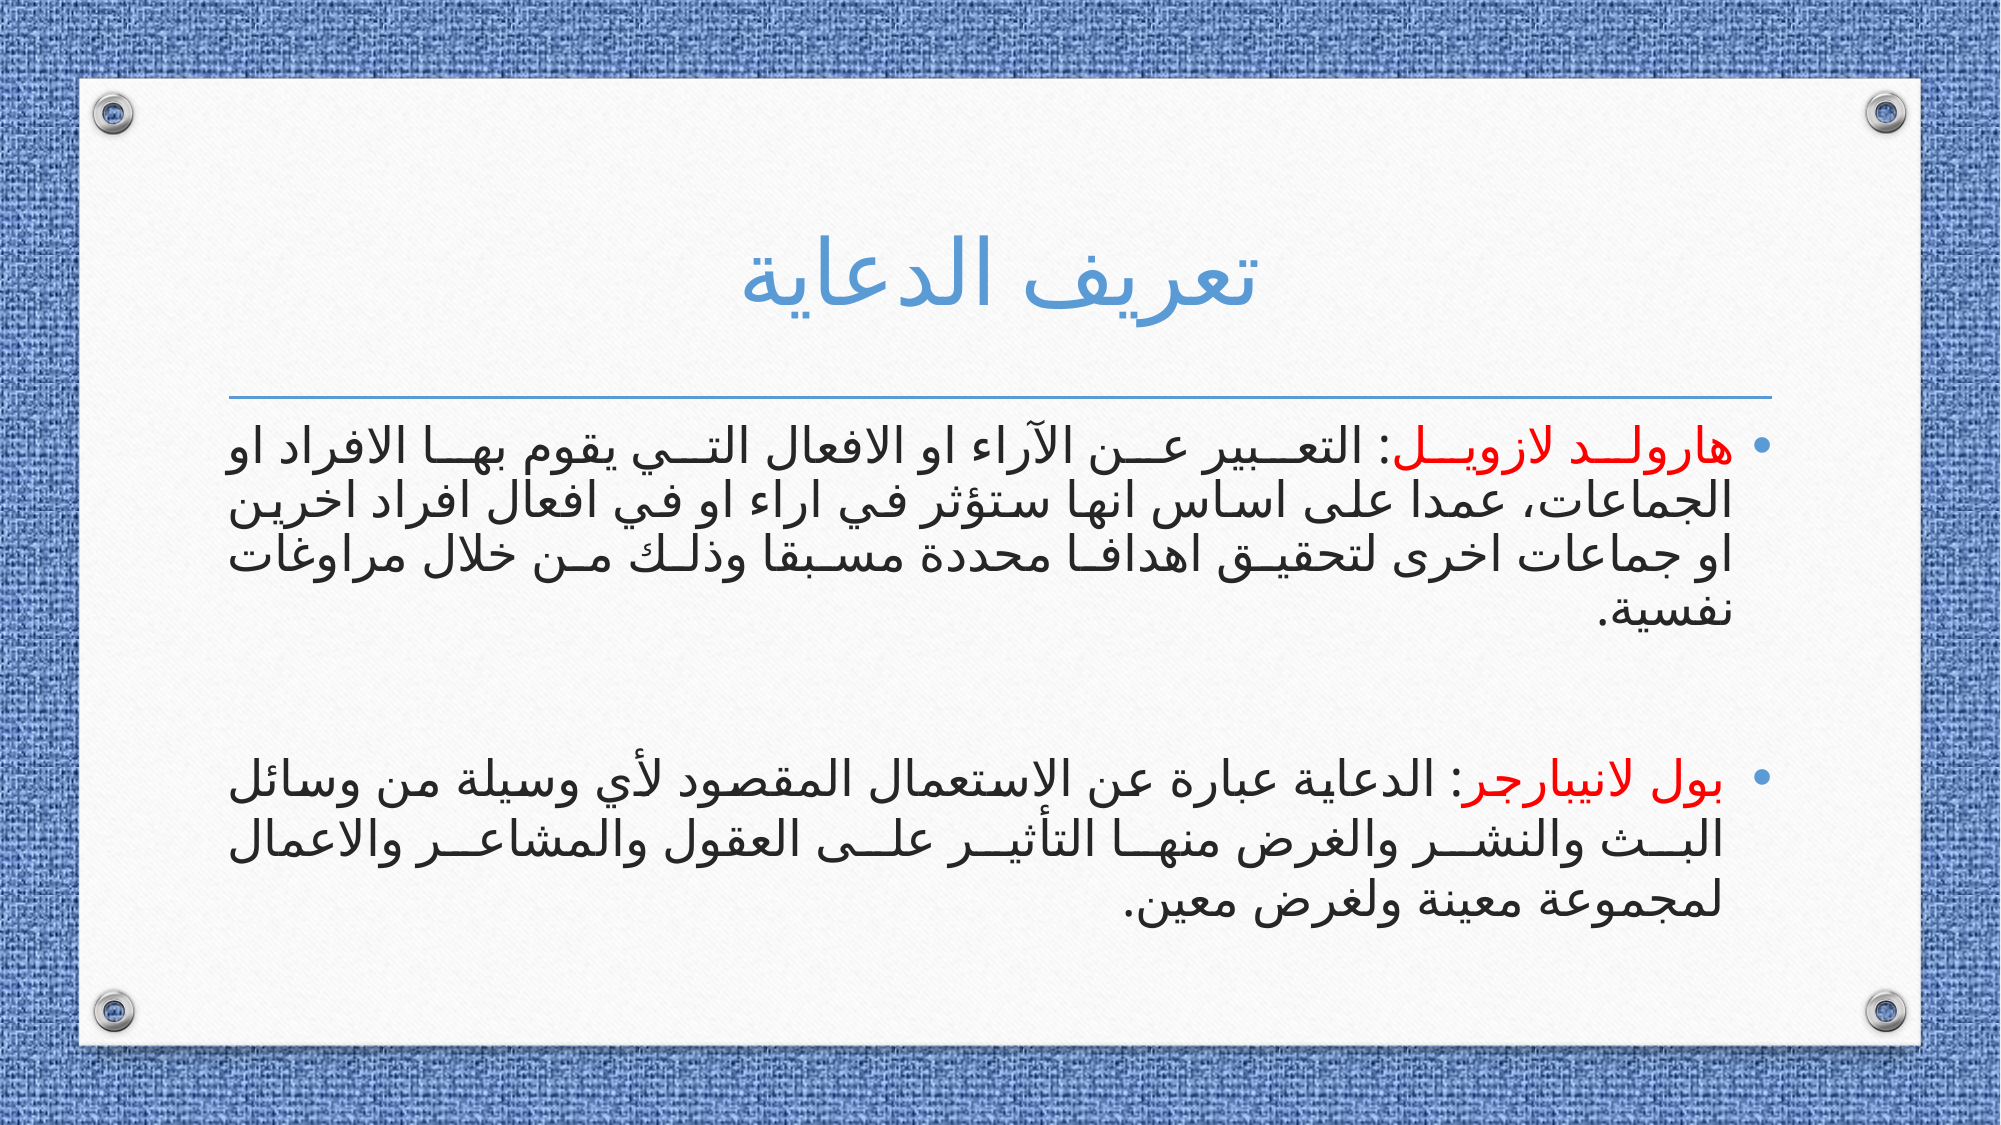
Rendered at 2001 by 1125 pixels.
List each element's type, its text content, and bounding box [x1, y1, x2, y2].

picture [0, 0, 2001, 1125]
title تعريف الدعاية [212, 169, 1788, 384]
list هارولد لازويل: التعبير عن الآراء او الافعال التي يقوم بها الافراد او الجماعات، عمدا على اساس انها ستؤثر في اراء او في افعال افراد اخرين او جماعات اخرى لتحقيق اهدافا محددة مسبقا وذلك من خلال مراوغات نفسية. بول لانيبارجر: الدعاية عبارة عن الاستعمال المقصود لأي وسيلة من وسائل البث والنشر والغرض منها التأثير على العقول والمشاعر والاعمال لمجموعة معينة ولغرض معين. [212, 413, 1788, 958]
